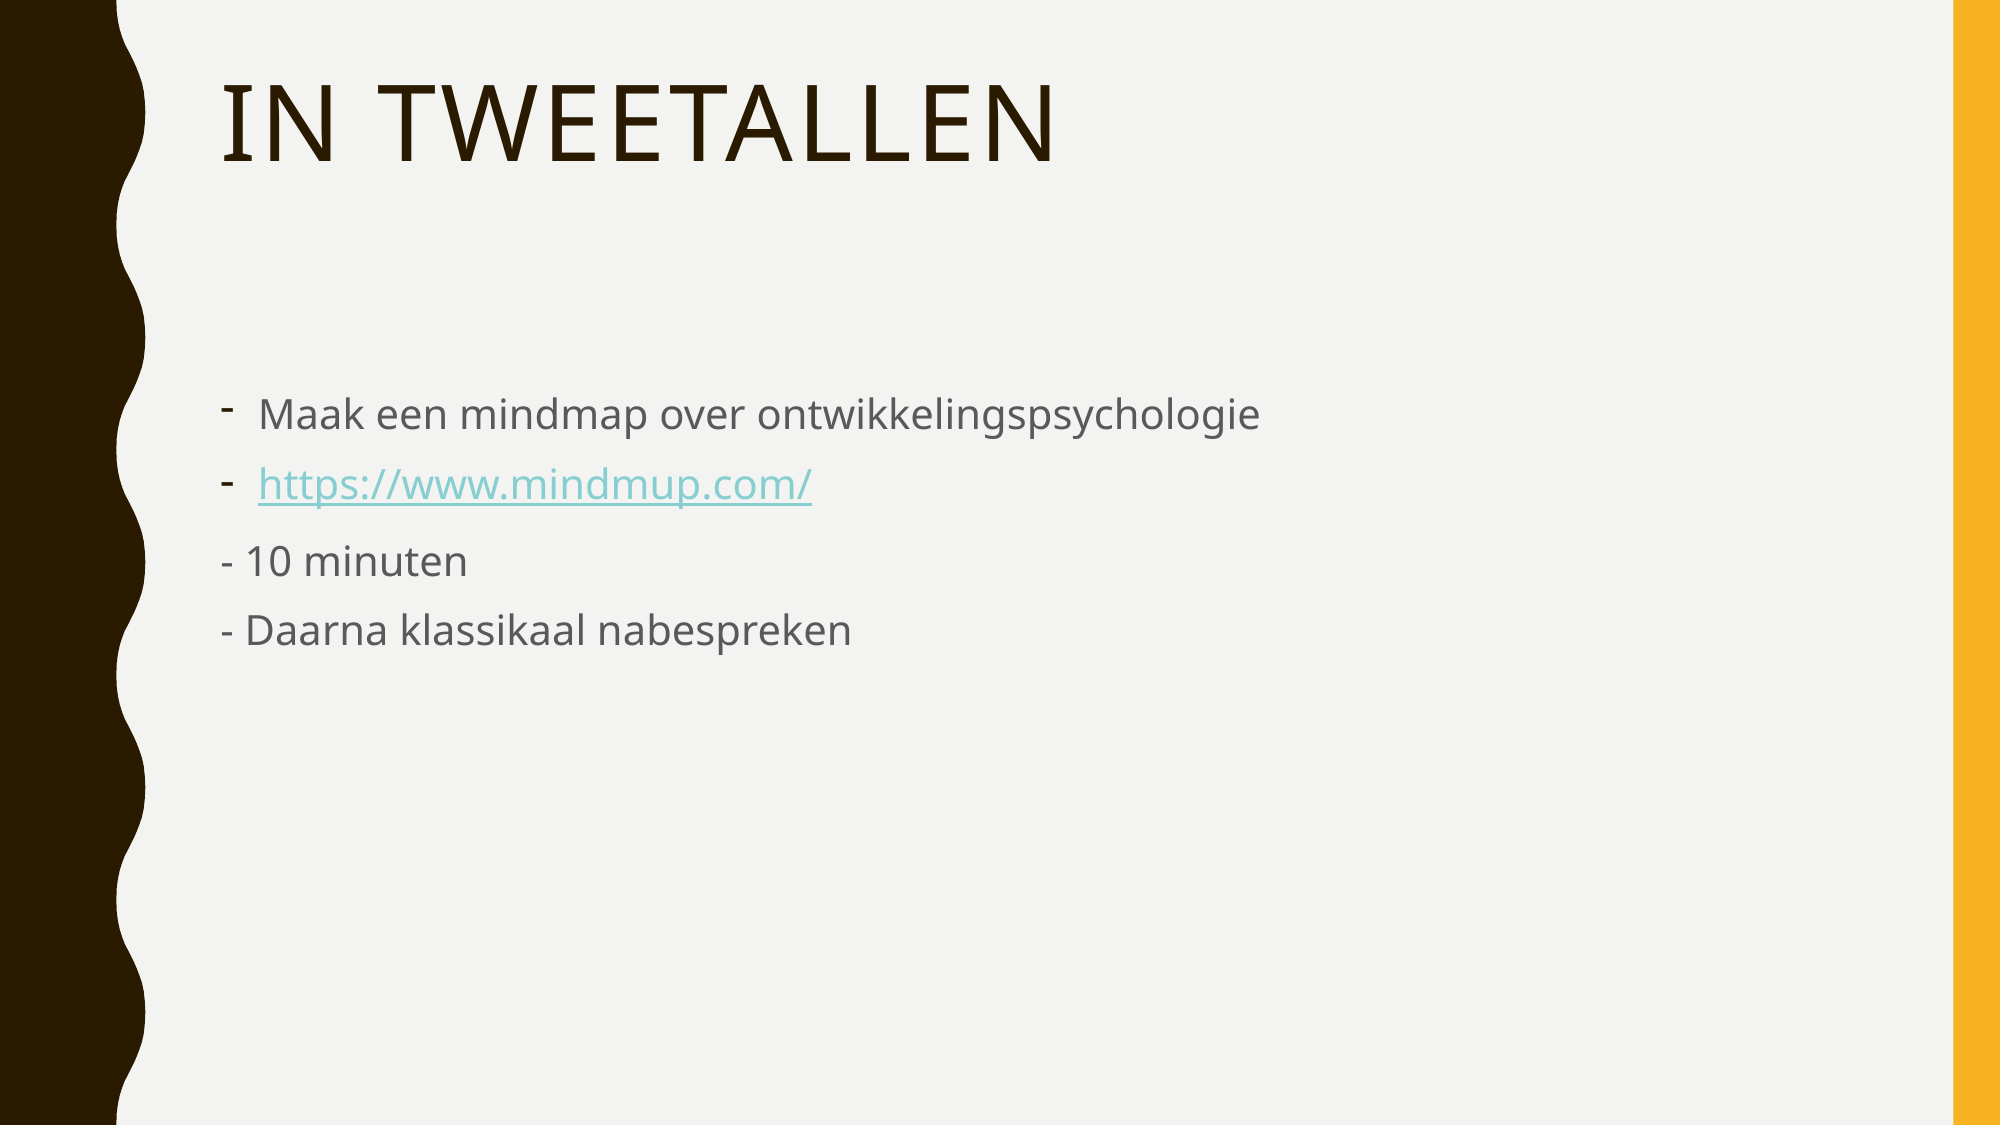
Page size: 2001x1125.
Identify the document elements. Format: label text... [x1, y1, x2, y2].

title In tweetallen [205, 62, 1875, 308]
list Maak een mindmap over ontwikkelingspsychologie https://www.mindmup.com/ - 10 minuten - Daarna klassikaal nabespreken [205, 375, 1875, 965]
